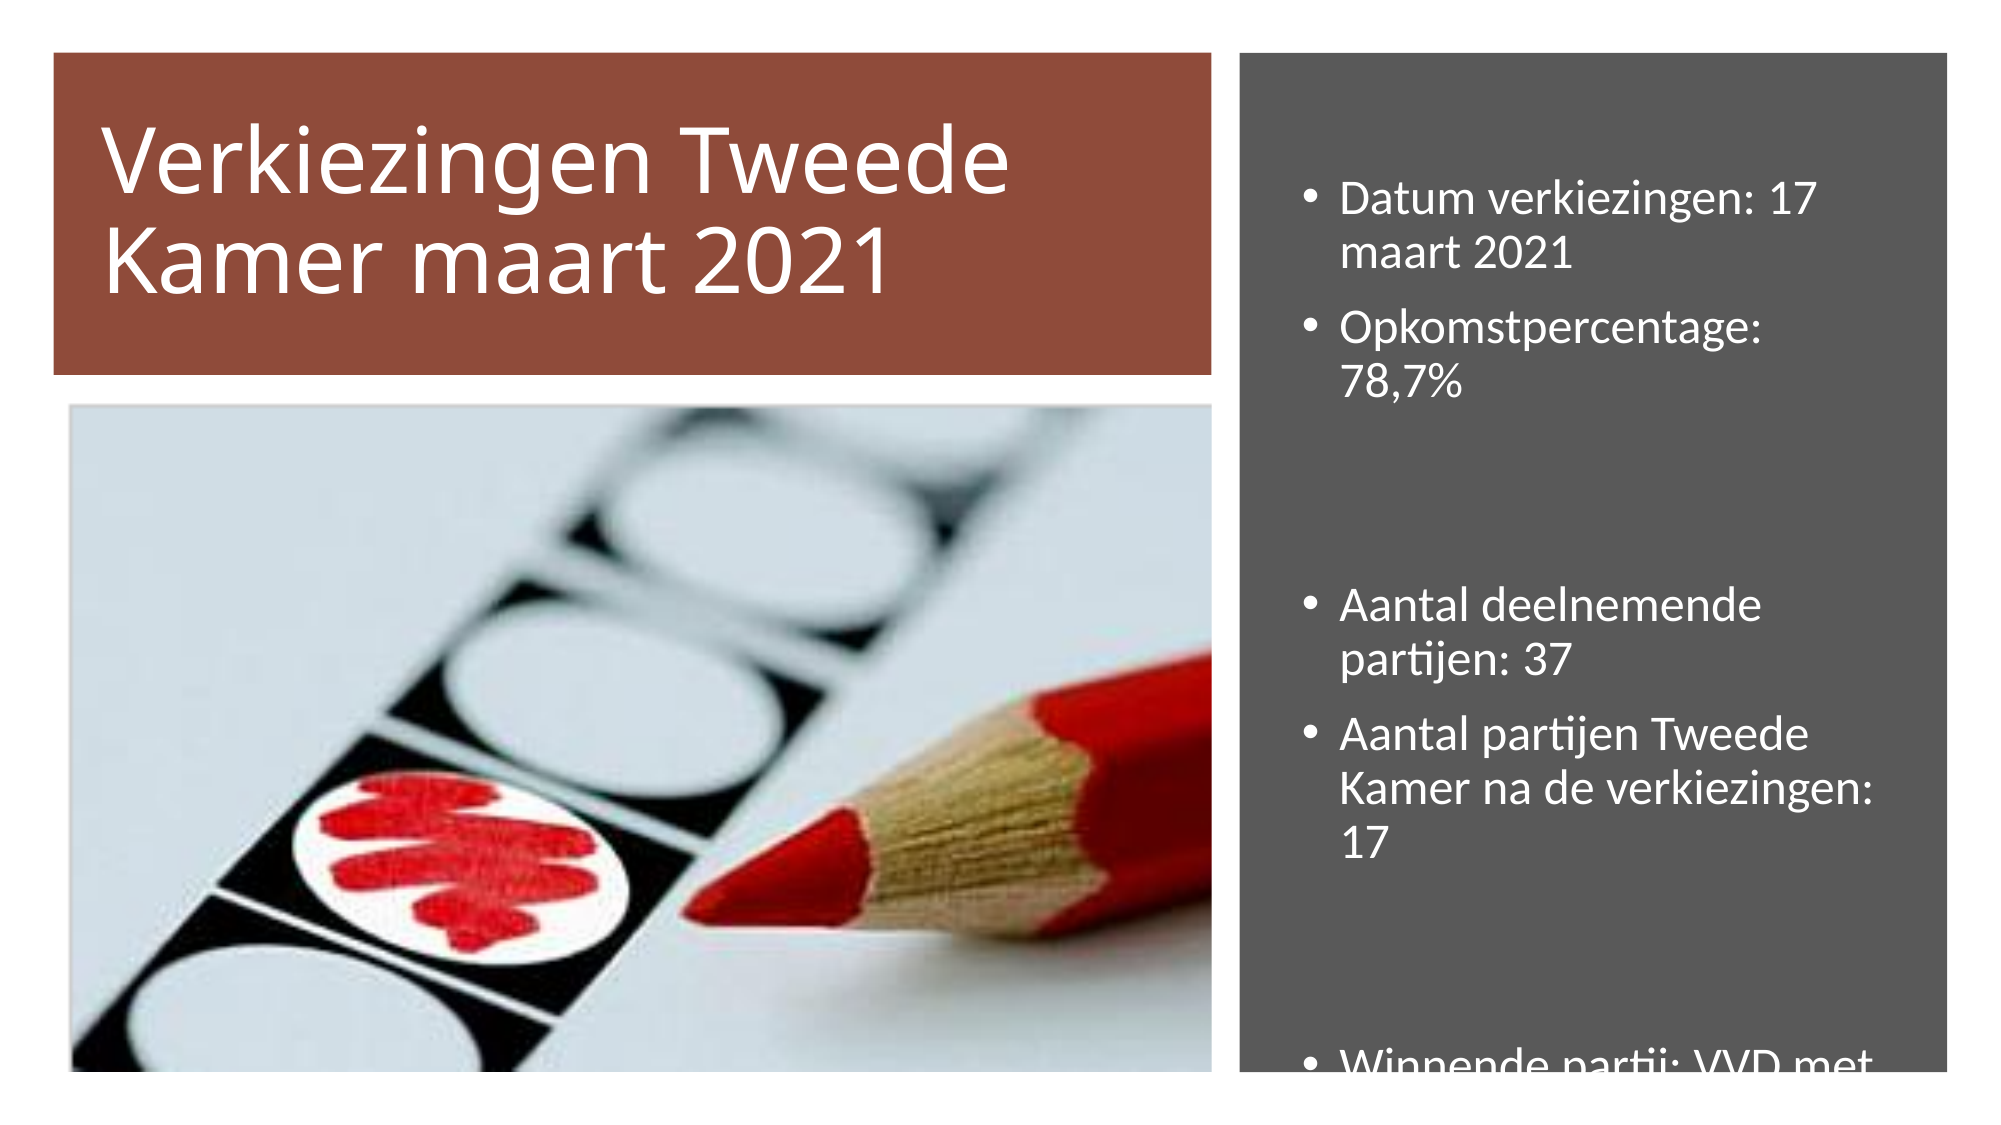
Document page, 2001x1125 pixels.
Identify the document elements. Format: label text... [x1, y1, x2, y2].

title Verkiezingen Tweede Kamer maart 2021 [85, 80, 1168, 348]
text_box [53, 52, 1212, 376]
text_box [1239, 52, 1948, 1073]
list Datum verkiezingen: 17 maart 2021 Opkomstpercentage: 78,7% Aantal deelnemende partijen: 37 Aantal partijen Tweede Kamer na de verkiezingen: 17 Winnende partij: VVD met 34 van de 150 zetels. [1286, 163, 1900, 1125]
picture [53, 402, 1212, 1072]
